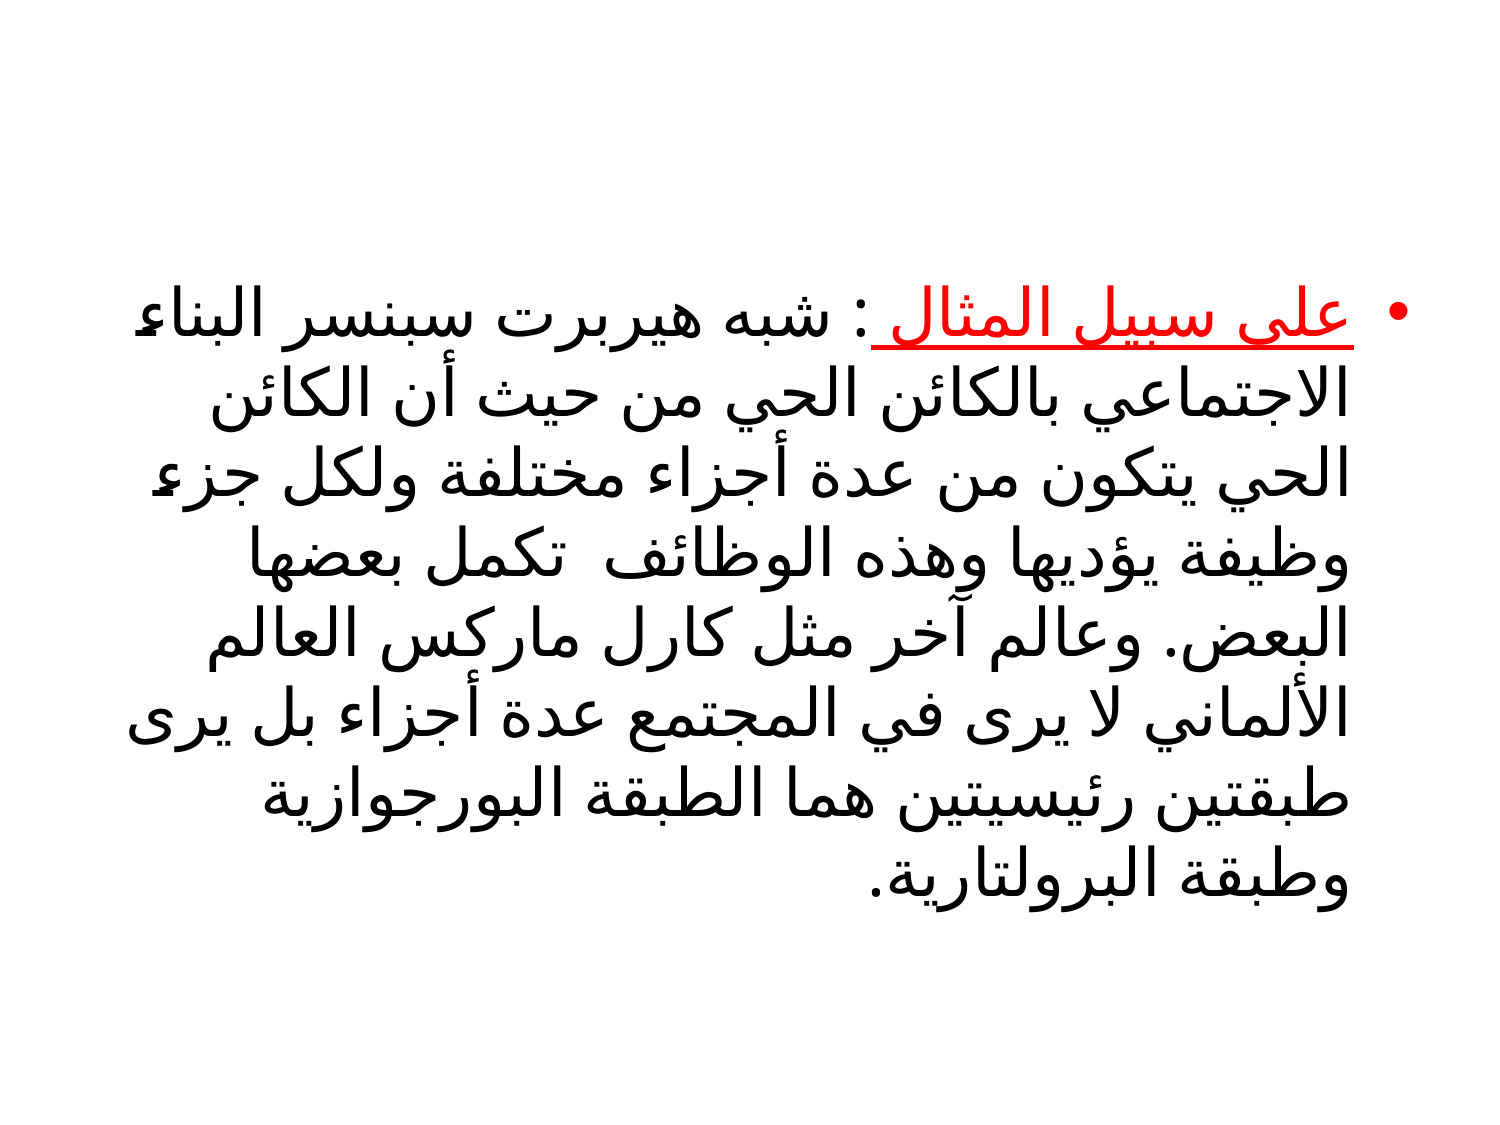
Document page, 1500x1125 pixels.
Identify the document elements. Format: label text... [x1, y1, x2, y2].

list على سبيل المثال : شبه هيربرت سبنسر البناء الاجتماعي بالكائن الحي من حيث أن الكائن الحي يتكون من عدة أجزاء مختلفة ولكل جزء وظيفة يؤديها وهذه الوظائف تكمل بعضها البعض. وعالم آخر مثل كارل ماركس العالم الألماني لا يرى في المجتمع عدة أجزاء بل يرى طبقتين رئيسيتين هما الطبقة البورجوازية وطبقة البرولتارية. [75, 262, 1425, 1005]
